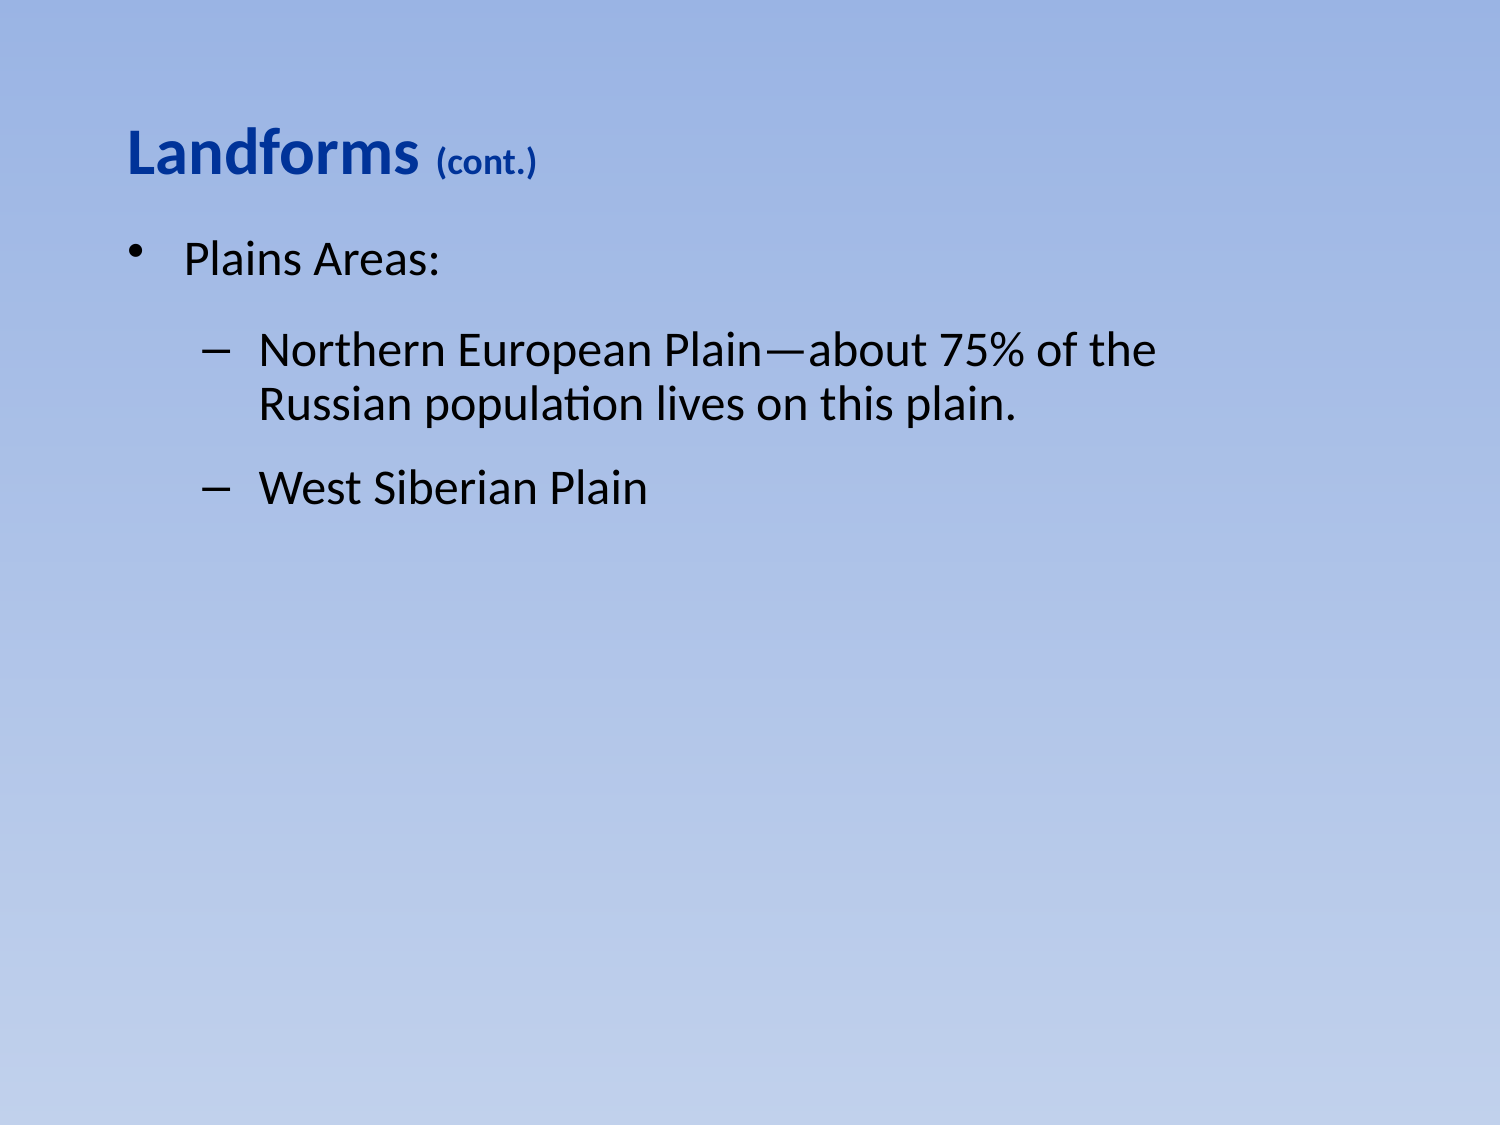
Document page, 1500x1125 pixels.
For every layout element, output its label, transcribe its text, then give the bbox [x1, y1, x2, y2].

text_box Northern European Plain—about 75% of the Russian population lives on this plain. West Siberian Plain [112, 315, 1313, 523]
text_box Landforms (cont.) [112, 109, 1388, 196]
text_box Plains Areas: [112, 224, 1313, 294]
